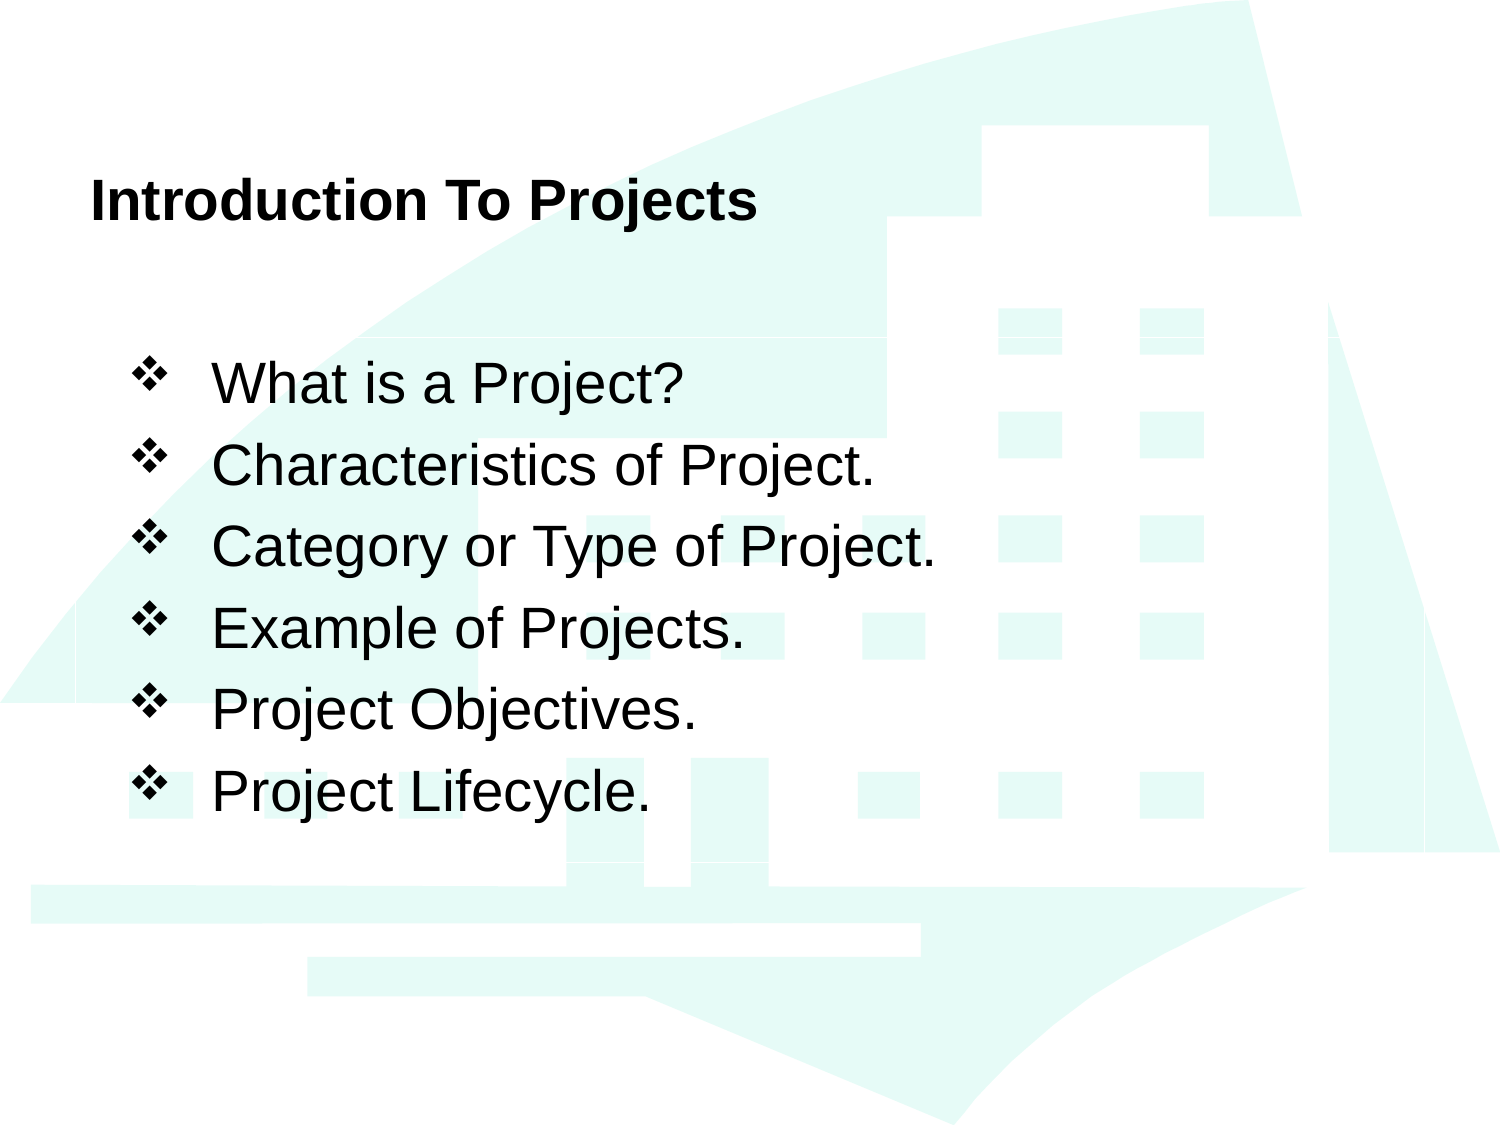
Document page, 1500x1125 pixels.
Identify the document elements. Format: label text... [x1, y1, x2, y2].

title Introduction To Projects [75, 162, 1425, 263]
list What is a Project? Characteristics of Project. Category or Type of Project. Example of Projects. Project Objectives. Project Lifecycle. [75, 337, 1425, 863]
